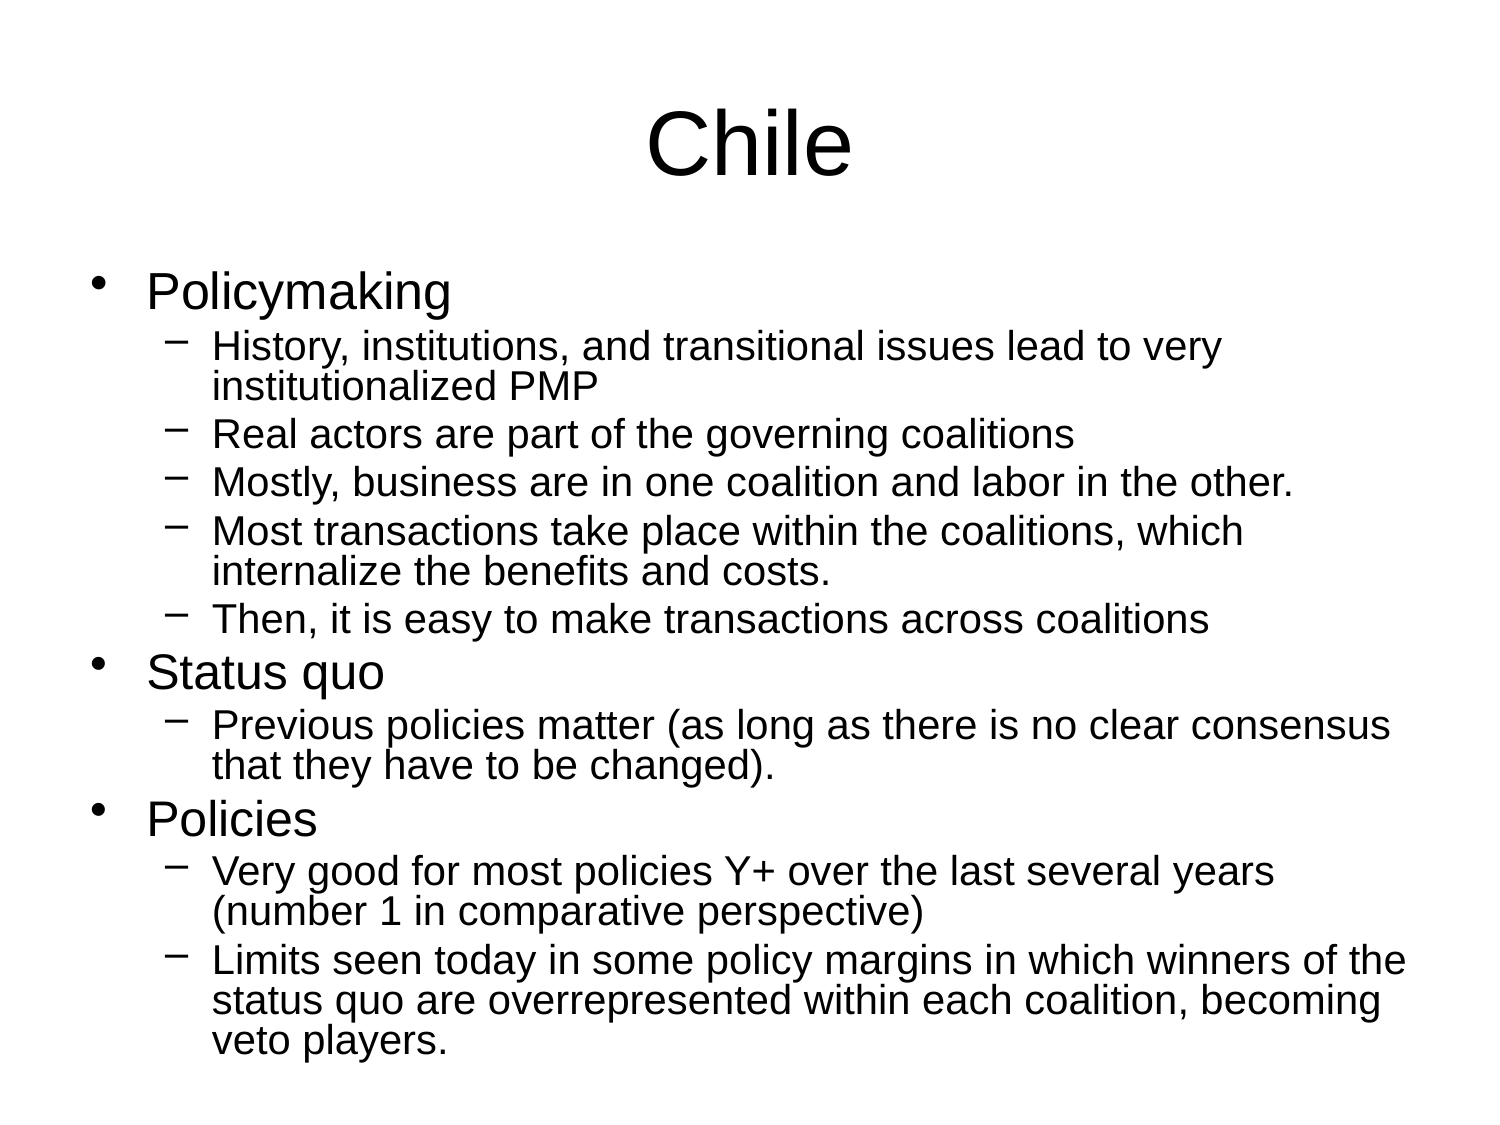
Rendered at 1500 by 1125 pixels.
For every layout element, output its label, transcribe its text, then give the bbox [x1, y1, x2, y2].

list Policymaking History, institutions, and transitional issues lead to very institutionalized PMP Real actors are part of the governing coalitions Mostly, business are in one coalition and labor in the other. Most transactions take place within the coalitions, which internalize the benefits and costs. Then, it is easy to make transactions across coalitions Status quo Previous policies matter (as long as there is no clear consensus that they have to be changed). Policies Very good for most policies Y+ over the last several years (number 1 in comparative perspective) Limits seen today in some policy margins in which winners of the status quo are overrepresented within each coalition, becoming veto players. [74, 262, 1460, 1095]
title Chile [74, 44, 1426, 233]
